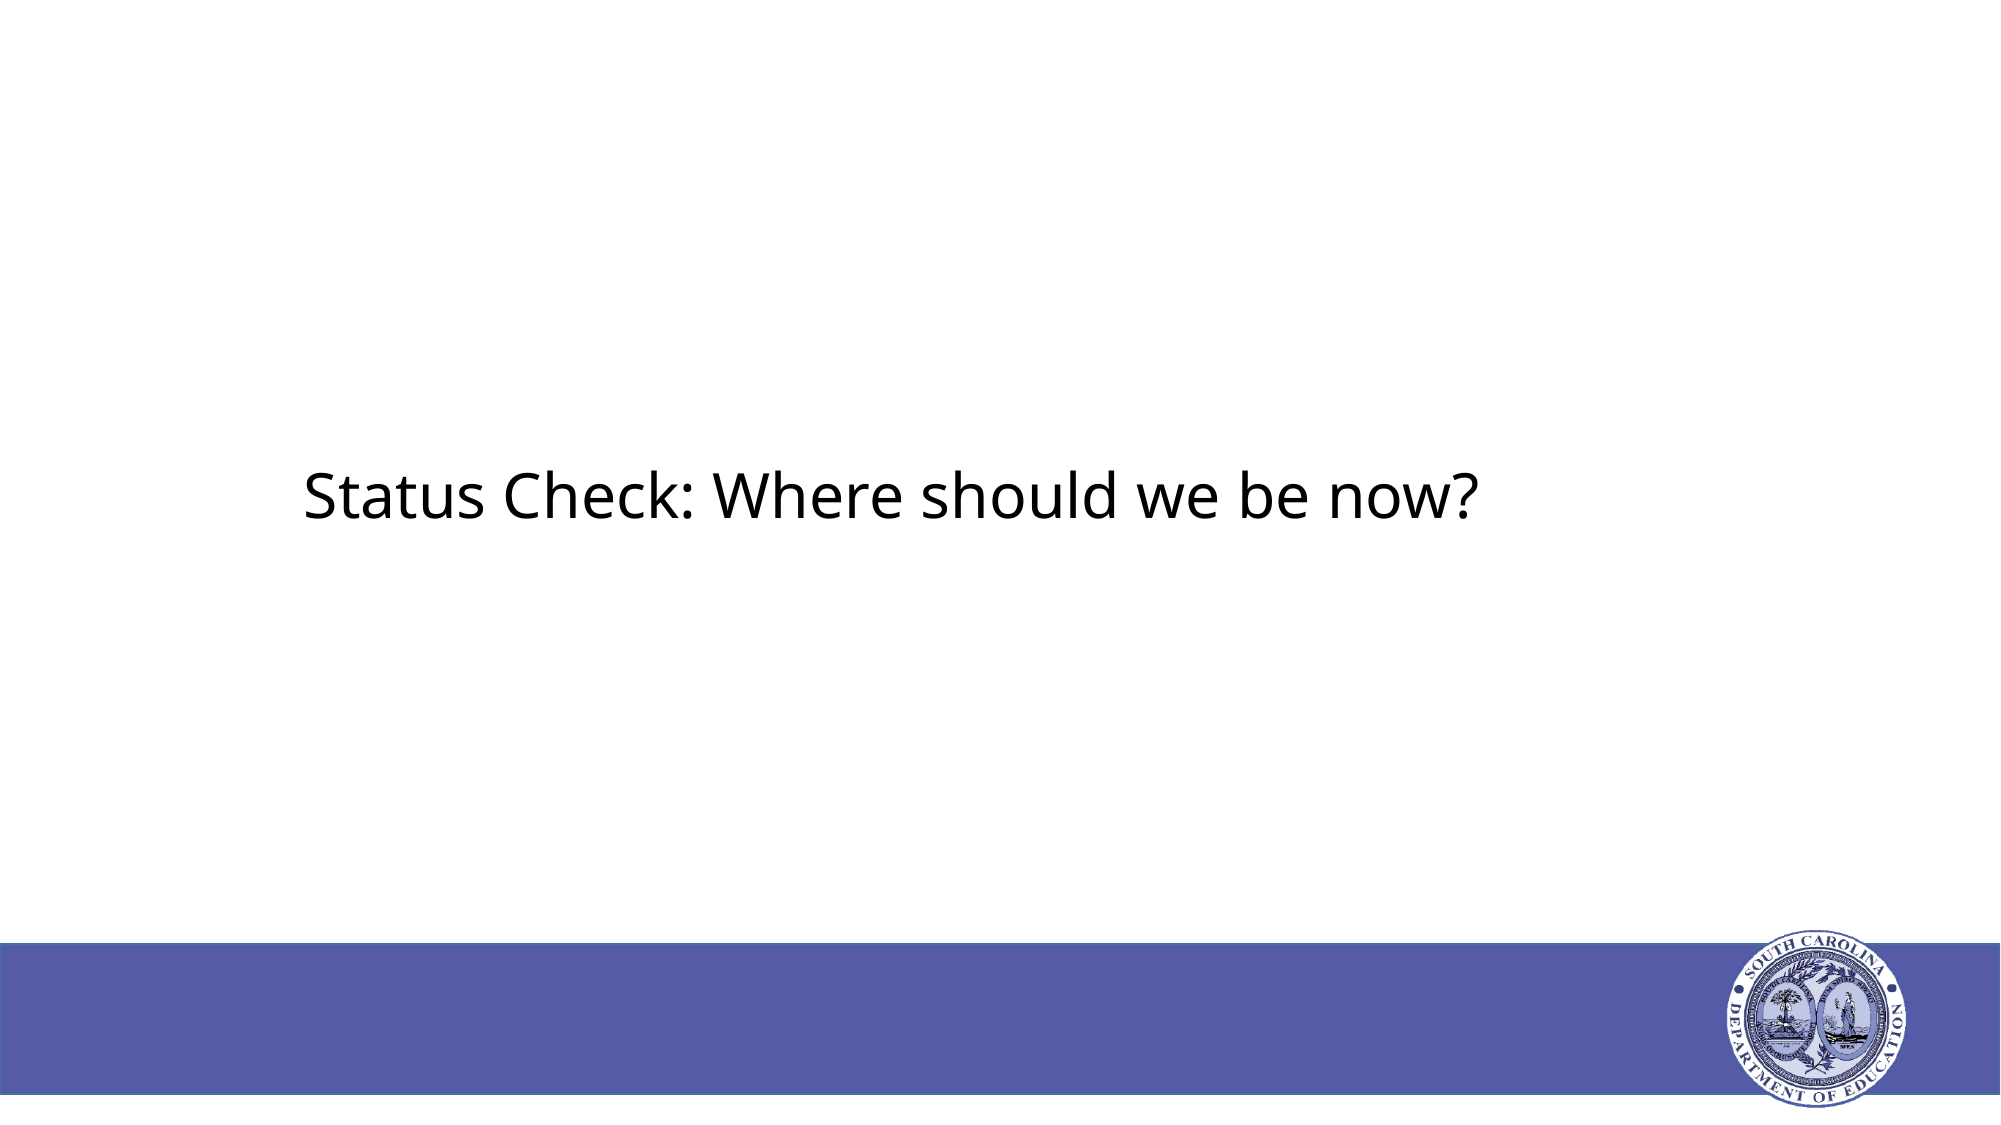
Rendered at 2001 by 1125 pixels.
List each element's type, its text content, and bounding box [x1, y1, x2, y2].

picture [1723, 928, 1907, 1109]
title Status Check: Where should we be now? [288, 400, 1738, 596]
